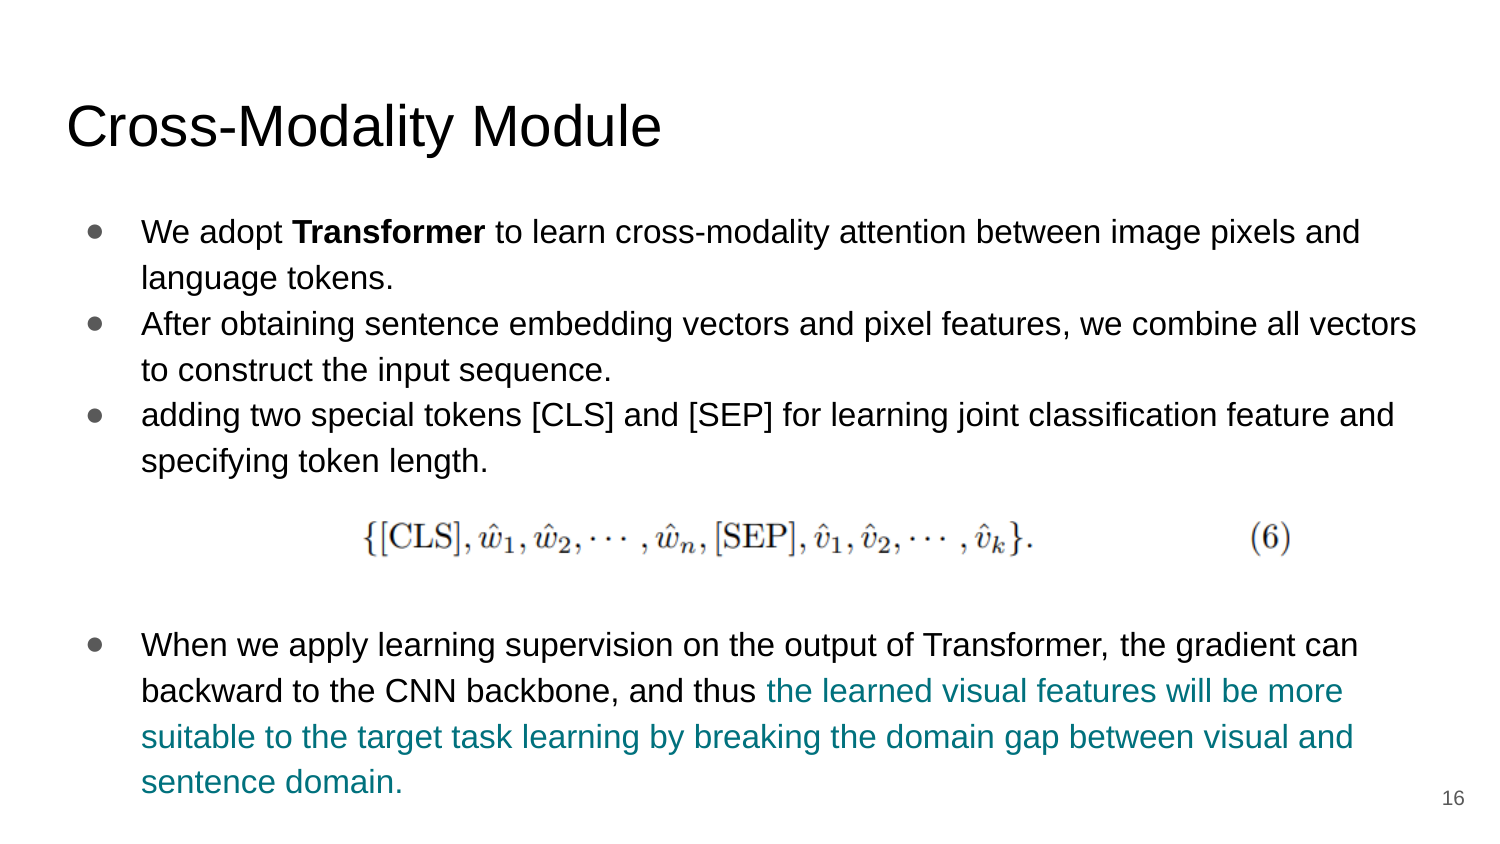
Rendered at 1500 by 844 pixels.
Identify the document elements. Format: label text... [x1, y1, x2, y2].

picture [339, 509, 1310, 571]
slide_number 16 [1389, 764, 1480, 830]
title Cross-Modality Module [51, 72, 1449, 167]
list We adopt Transformer to learn cross-modality attention between image pixels and language tokens. After obtaining sentence embedding vectors and pixel features, we combine all vectors to construct the input sequence. adding two special tokens [CLS] and [SEP] for learning joint classification feature and specifying token length. When we apply learning supervision on the output of Transformer, the gradient can backward to the CNN backbone, and thus the learned visual features will be more suitable to the target task learning by breaking the domain gap between visual and sentence domain. [51, 189, 1449, 830]
